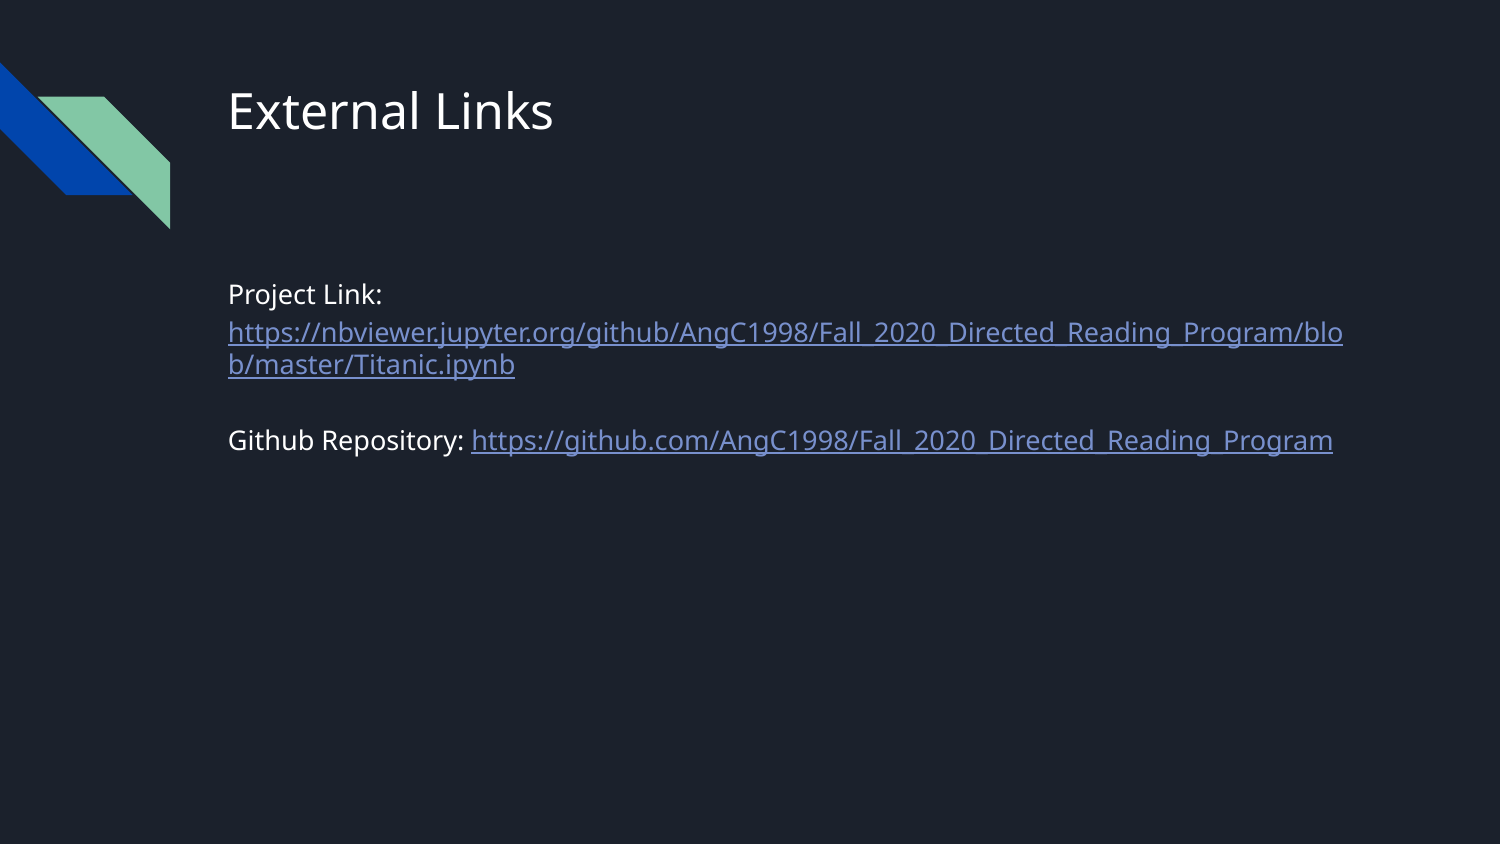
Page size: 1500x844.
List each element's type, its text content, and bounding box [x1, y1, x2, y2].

list Project Link: https://nbviewer.jupyter.org/github/AngC1998/Fall_2020_Directed_Reading_Program/blob/master/Titanic.ipynb Github Repository: https://github.com/AngC1998/Fall_2020_Directed_Reading_Program [212, 257, 1368, 735]
title External Links [212, 64, 1368, 215]
